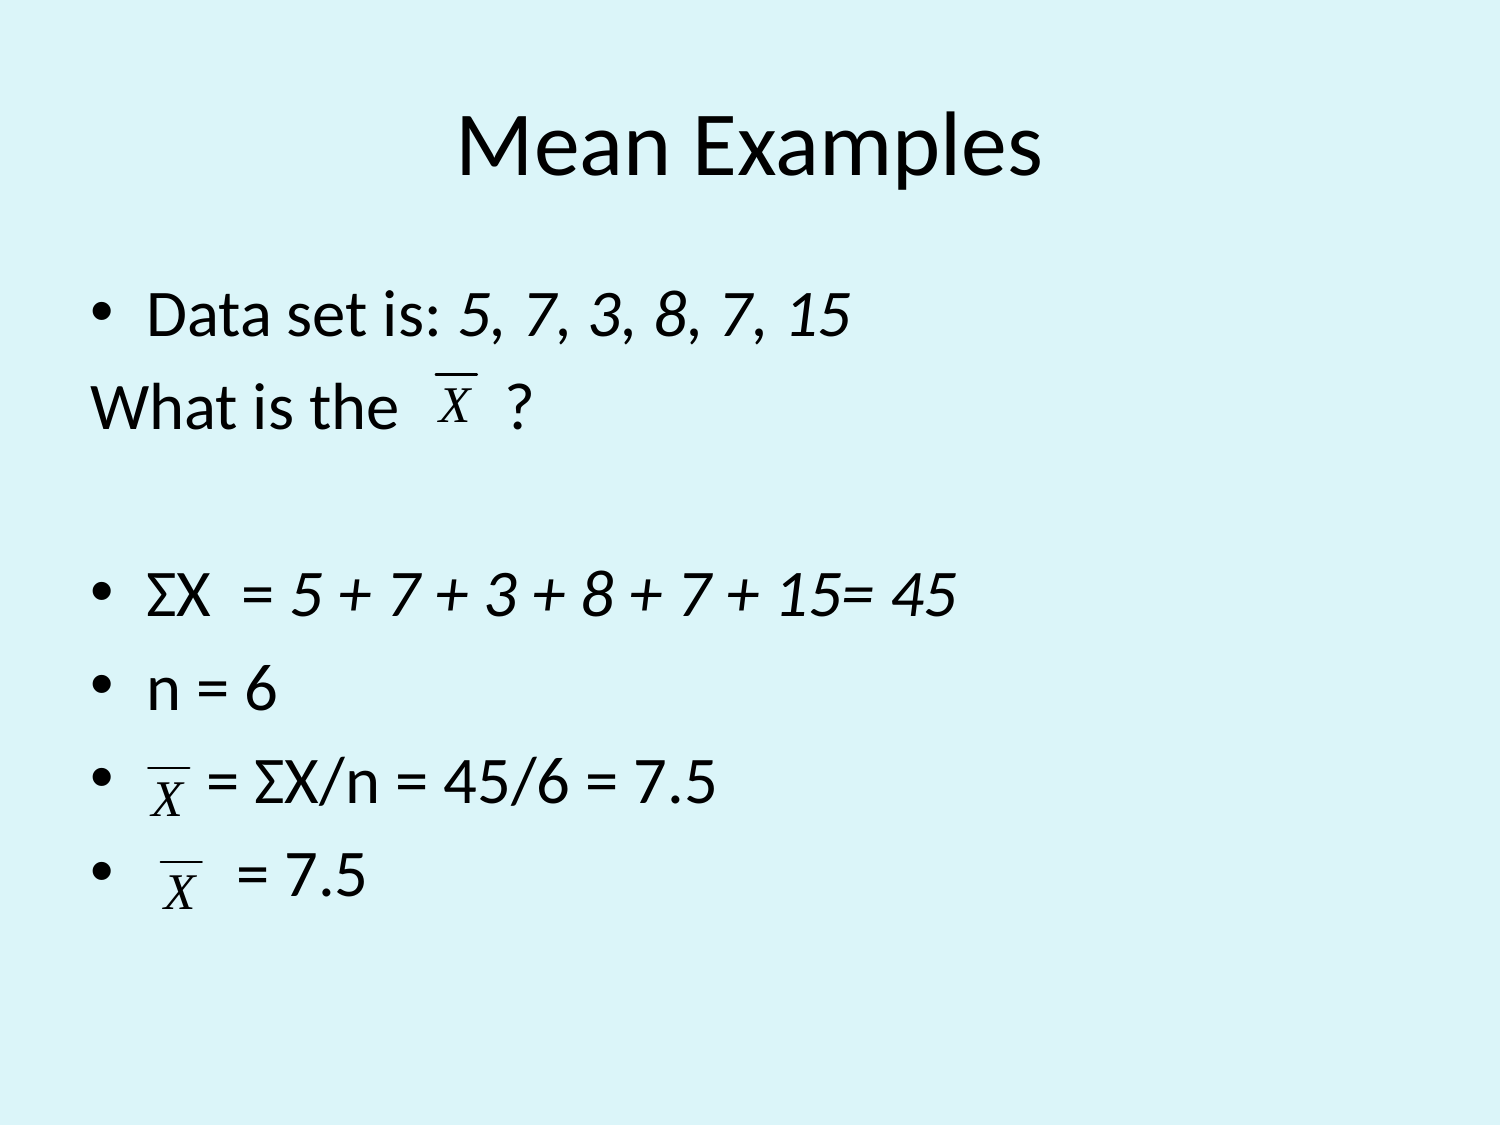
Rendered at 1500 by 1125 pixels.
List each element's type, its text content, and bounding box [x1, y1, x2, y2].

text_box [151, 849, 213, 919]
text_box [139, 755, 201, 826]
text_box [426, 362, 488, 432]
list Data set is: 5, 7, 3, 8, 7, 15 What is the ? ΣX = 5 + 7 + 3 + 8 + 7 + 15= 45 n = 6 = ΣX/n = 45/6 = 7.5 = 7.5 [75, 262, 1425, 1005]
title Mean Examples [75, 45, 1425, 233]
